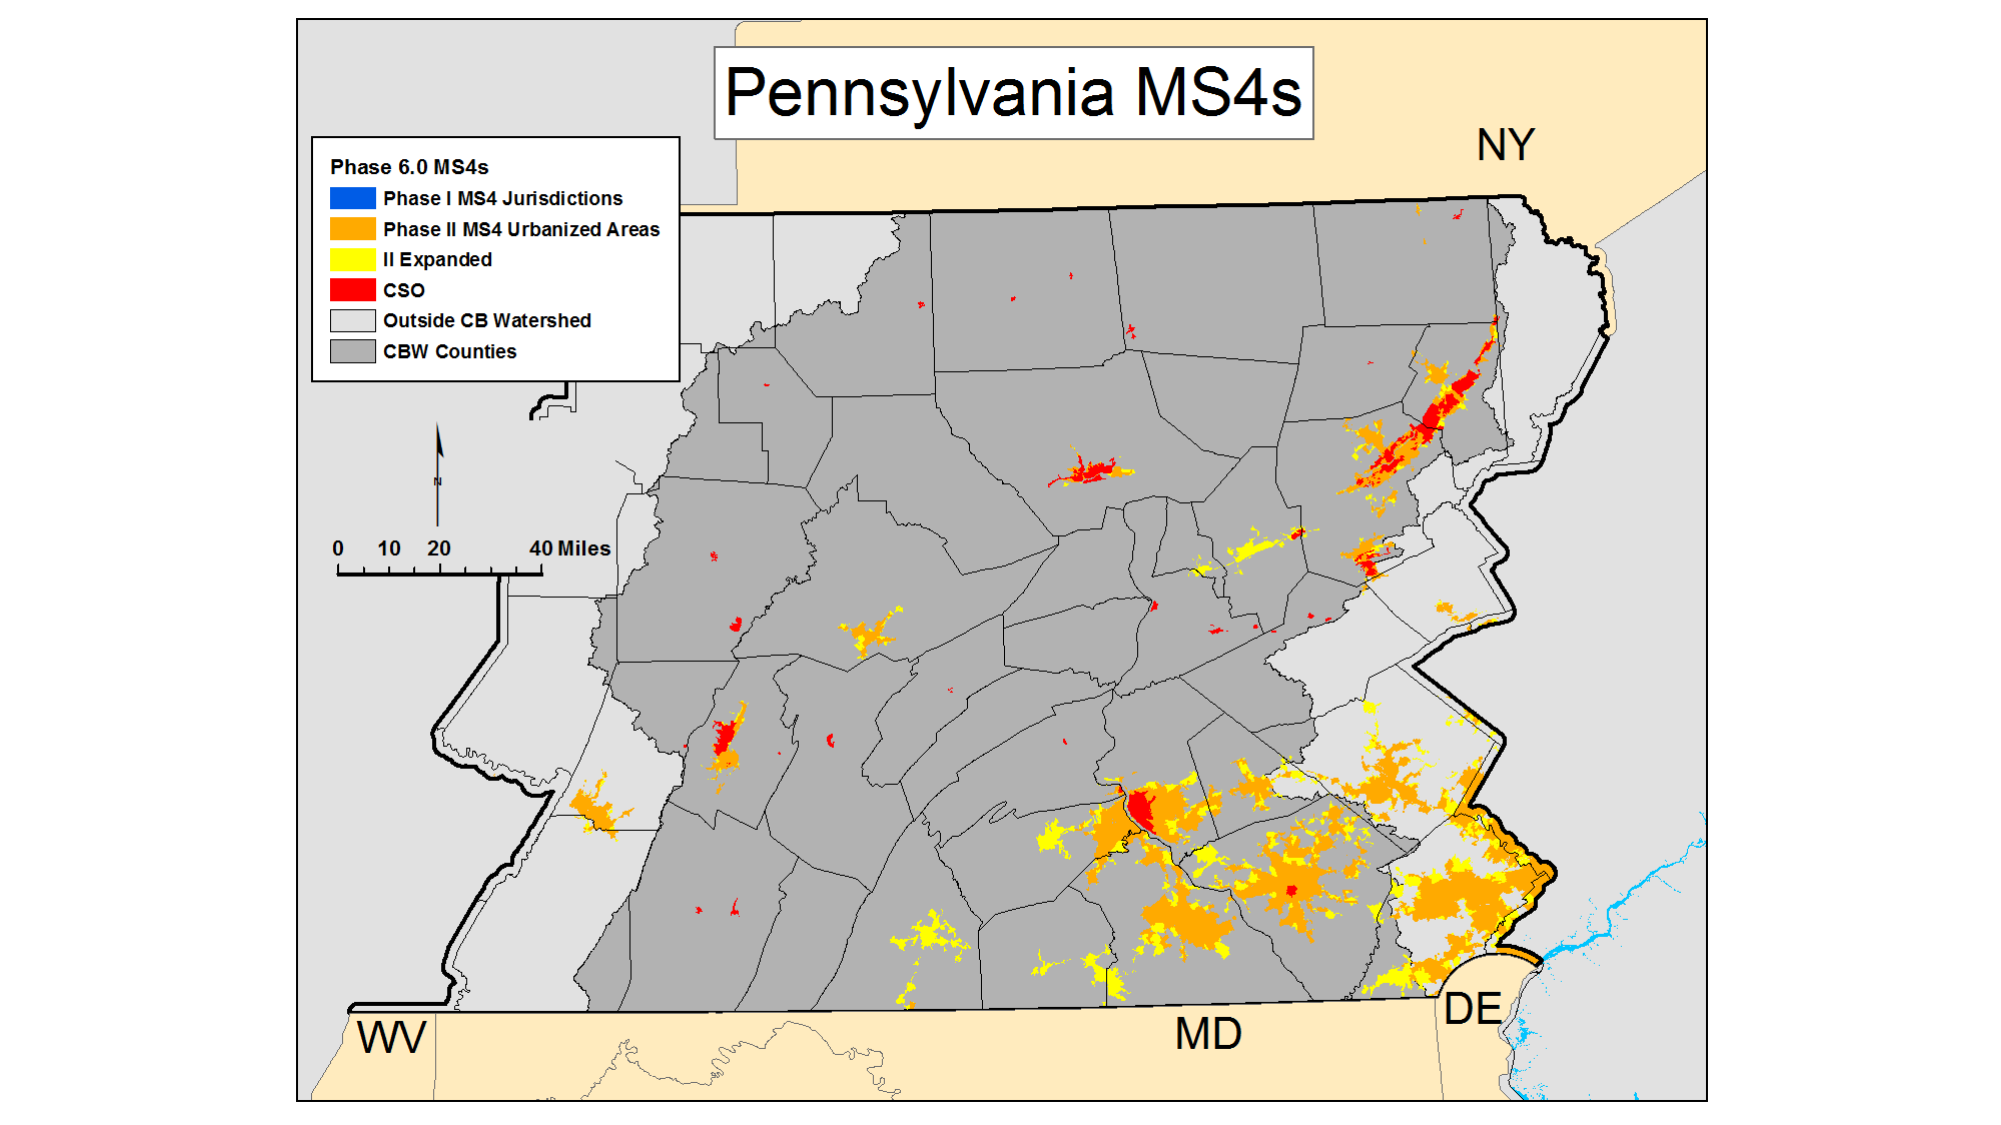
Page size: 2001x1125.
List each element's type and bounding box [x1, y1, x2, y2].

picture [271, 0, 1729, 1125]
